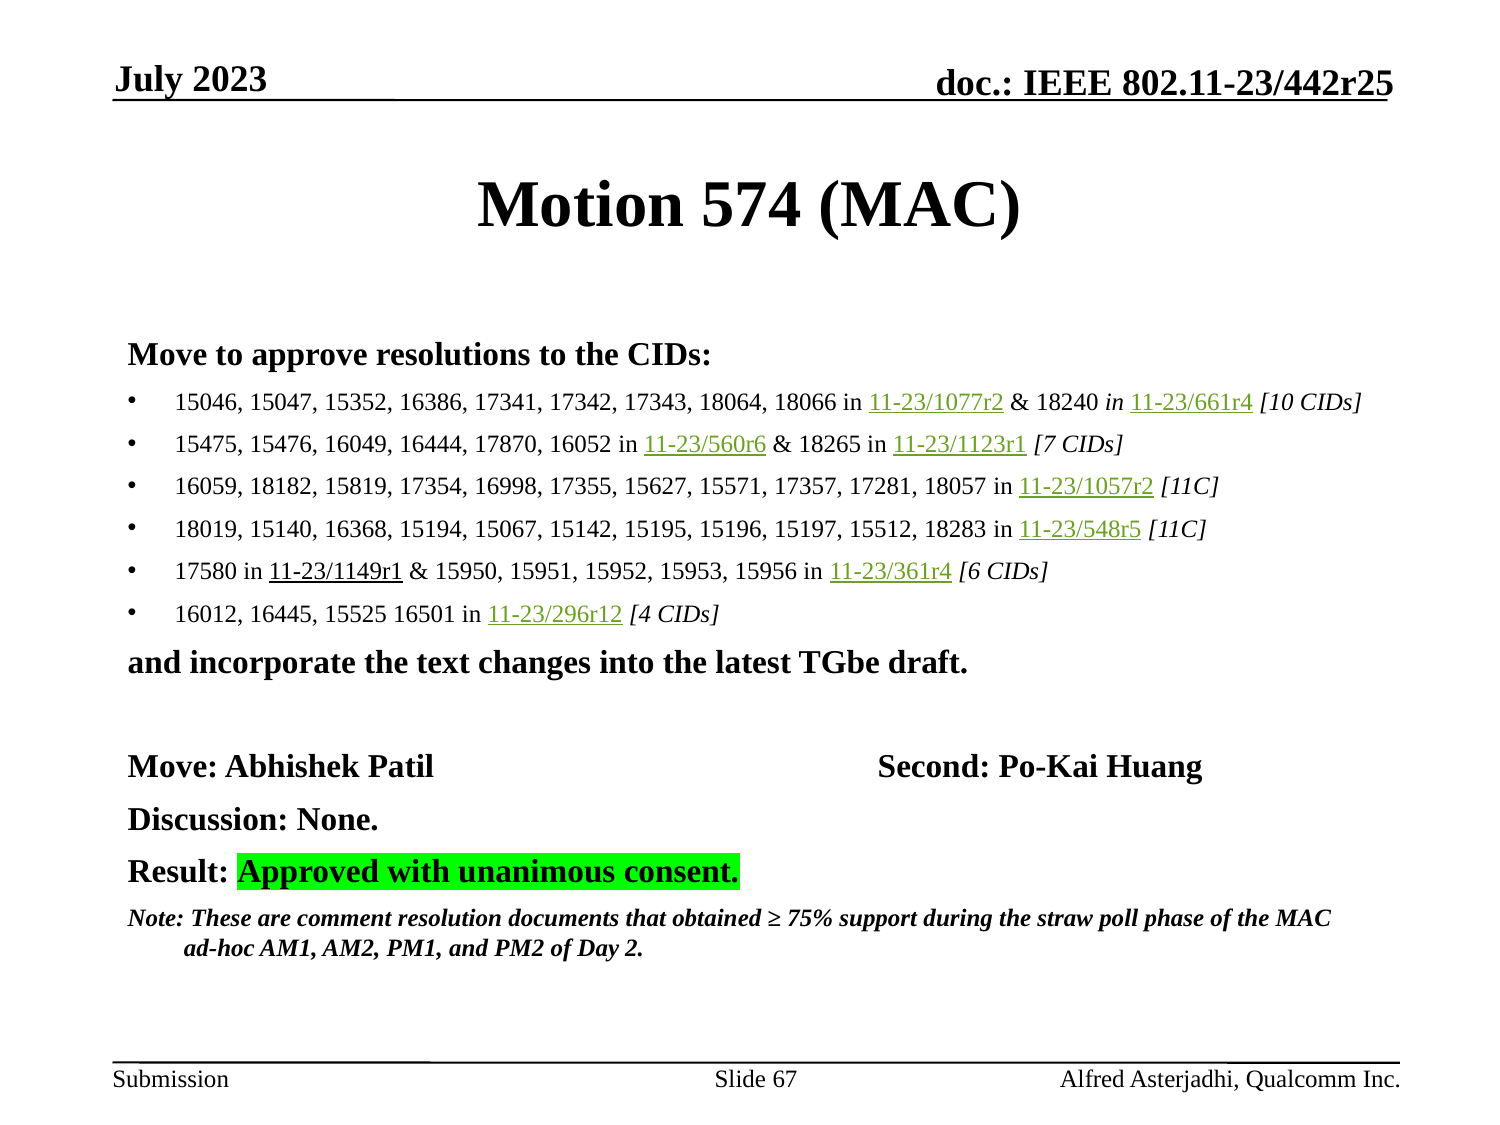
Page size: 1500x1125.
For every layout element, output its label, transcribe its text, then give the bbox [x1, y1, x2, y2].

title Motion 574 (MAC) [112, 112, 1388, 288]
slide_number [114, 54, 423, 100]
slide_number Slide 67 [712, 1061, 800, 1123]
list Move to approve resolutions to the CIDs: 15046, 15047, 15352, 16386, 17341, 17342, 17343, 18064, 18066 in 11-23/1077r2 & 18240 in 11-23/661r4 [10 CIDs] 15475, 15476, 16049, 16444, 17870, 16052 in 11-23/560r6 & 18265 in 11-23/1123r1 [7 CIDs] 16059, 18182, 15819, 17354, 16998, 17355, 15627, 15571, 17357, 17281, 18057 in 11-23/1057r2 [11C] 18019, 15140, 16368, 15194, 15067, 15142, 15195, 15196, 15197, 15512, 18283 in 11-23/548r5 [11C] 17580 in 11-23/1149r1 & 15950, 15951, 15952, 15953, 15956 in 11-23/361r4 [6 CIDs] 16012, 16445, 15525 16501 in 11-23/296r12 [4 CIDs] and incorporate the text changes into the latest TGbe draft. Move: Abhishek Patil Second: Po-Kai Huang Discussion: None. Result: Approved with unanimous consent. Note: These are comment resolution documents that obtained ≥ 75% support during the straw poll phase of the MAC ad-hoc AM1, AM2, PM1, and PM2 of Day 2. [112, 324, 1388, 1063]
footer Alfred Asterjadhi, Qualcomm Inc. [878, 1061, 1402, 1093]
